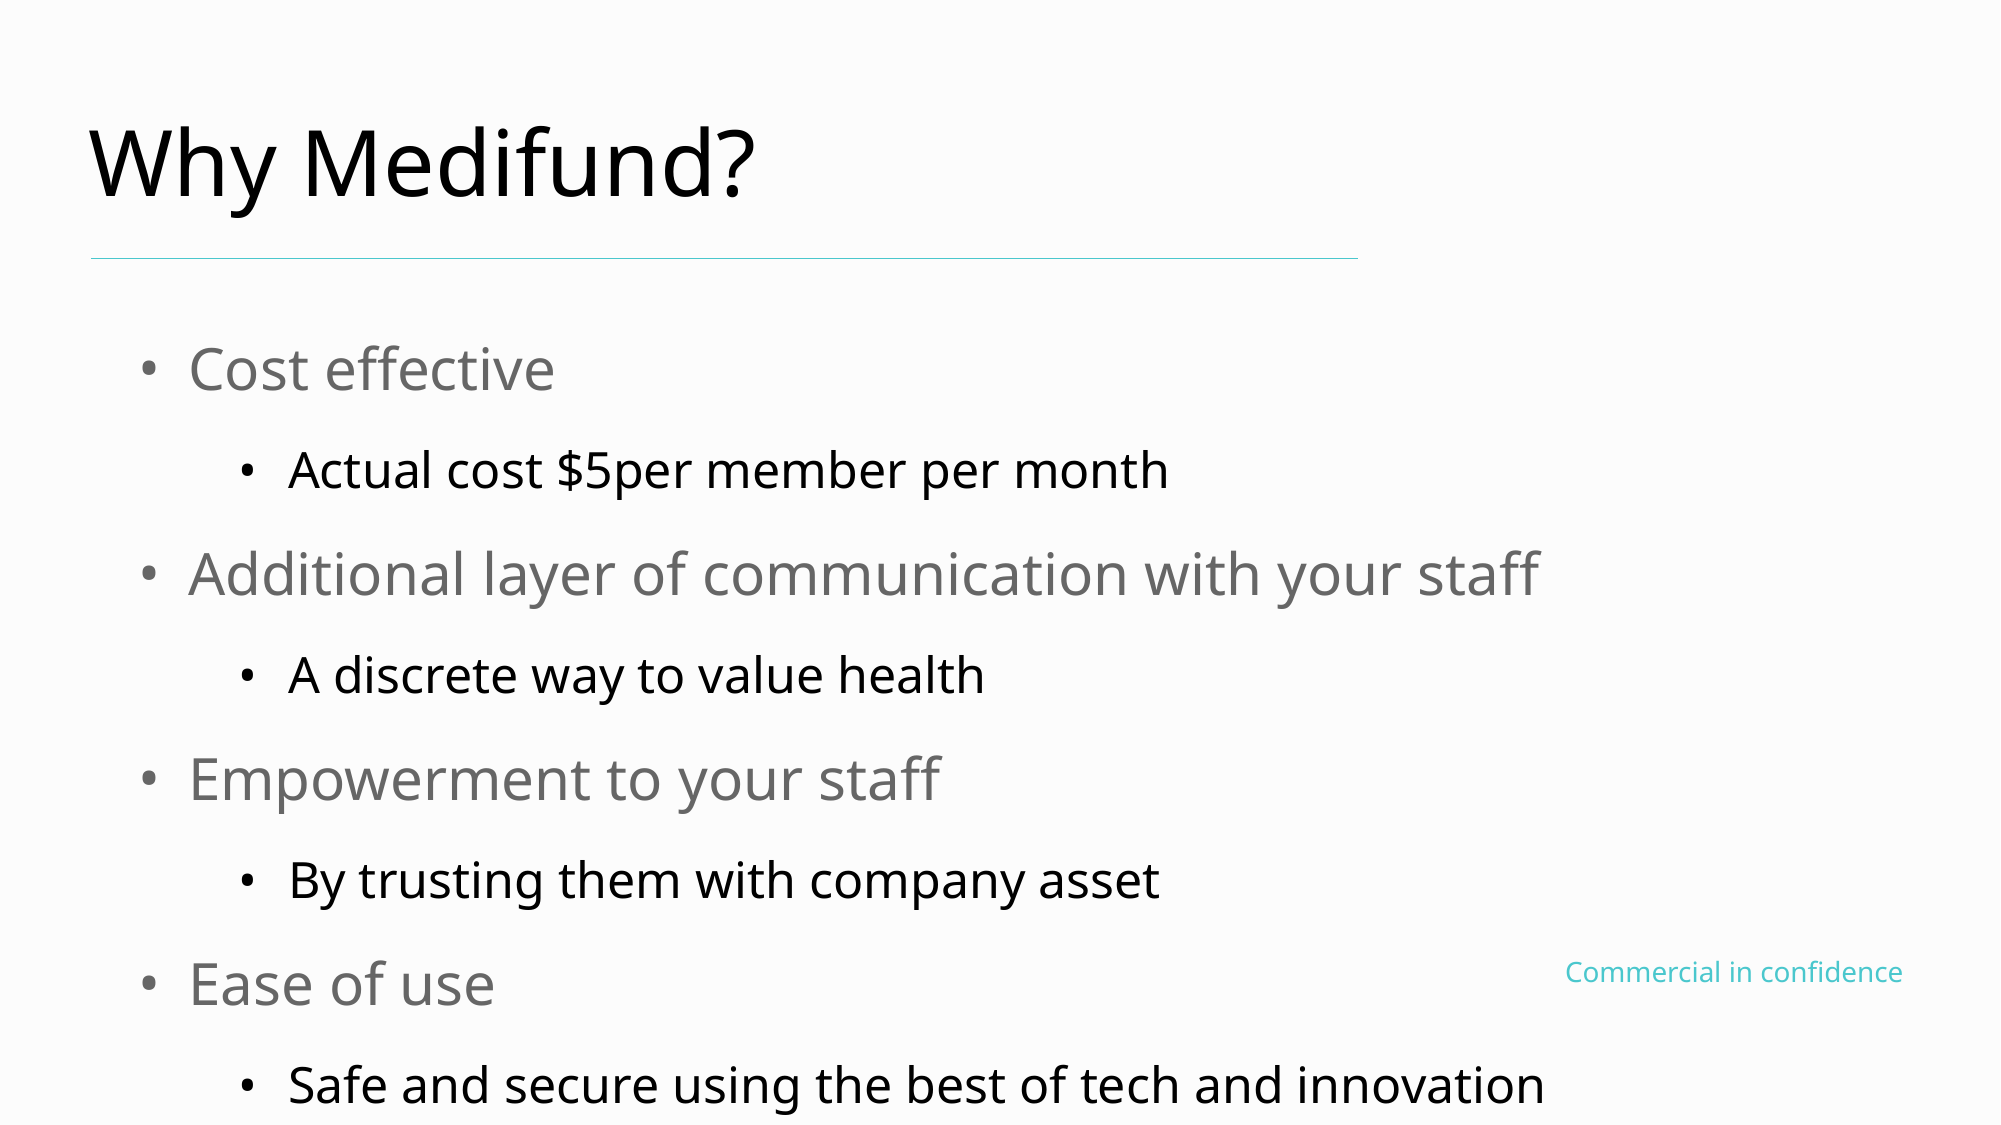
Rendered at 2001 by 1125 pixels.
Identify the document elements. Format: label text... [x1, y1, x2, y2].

list Commercial in confidence [1545, 930, 1955, 1003]
list Cost effective Actual cost $5per member per month Additional layer of communication with your staff A discrete way to value health Empowerment to your staff By trusting them with company asset Ease of use Safe and secure using the best of tech and innovation [68, 301, 1946, 859]
title Why Medifund? [68, 97, 1932, 223]
